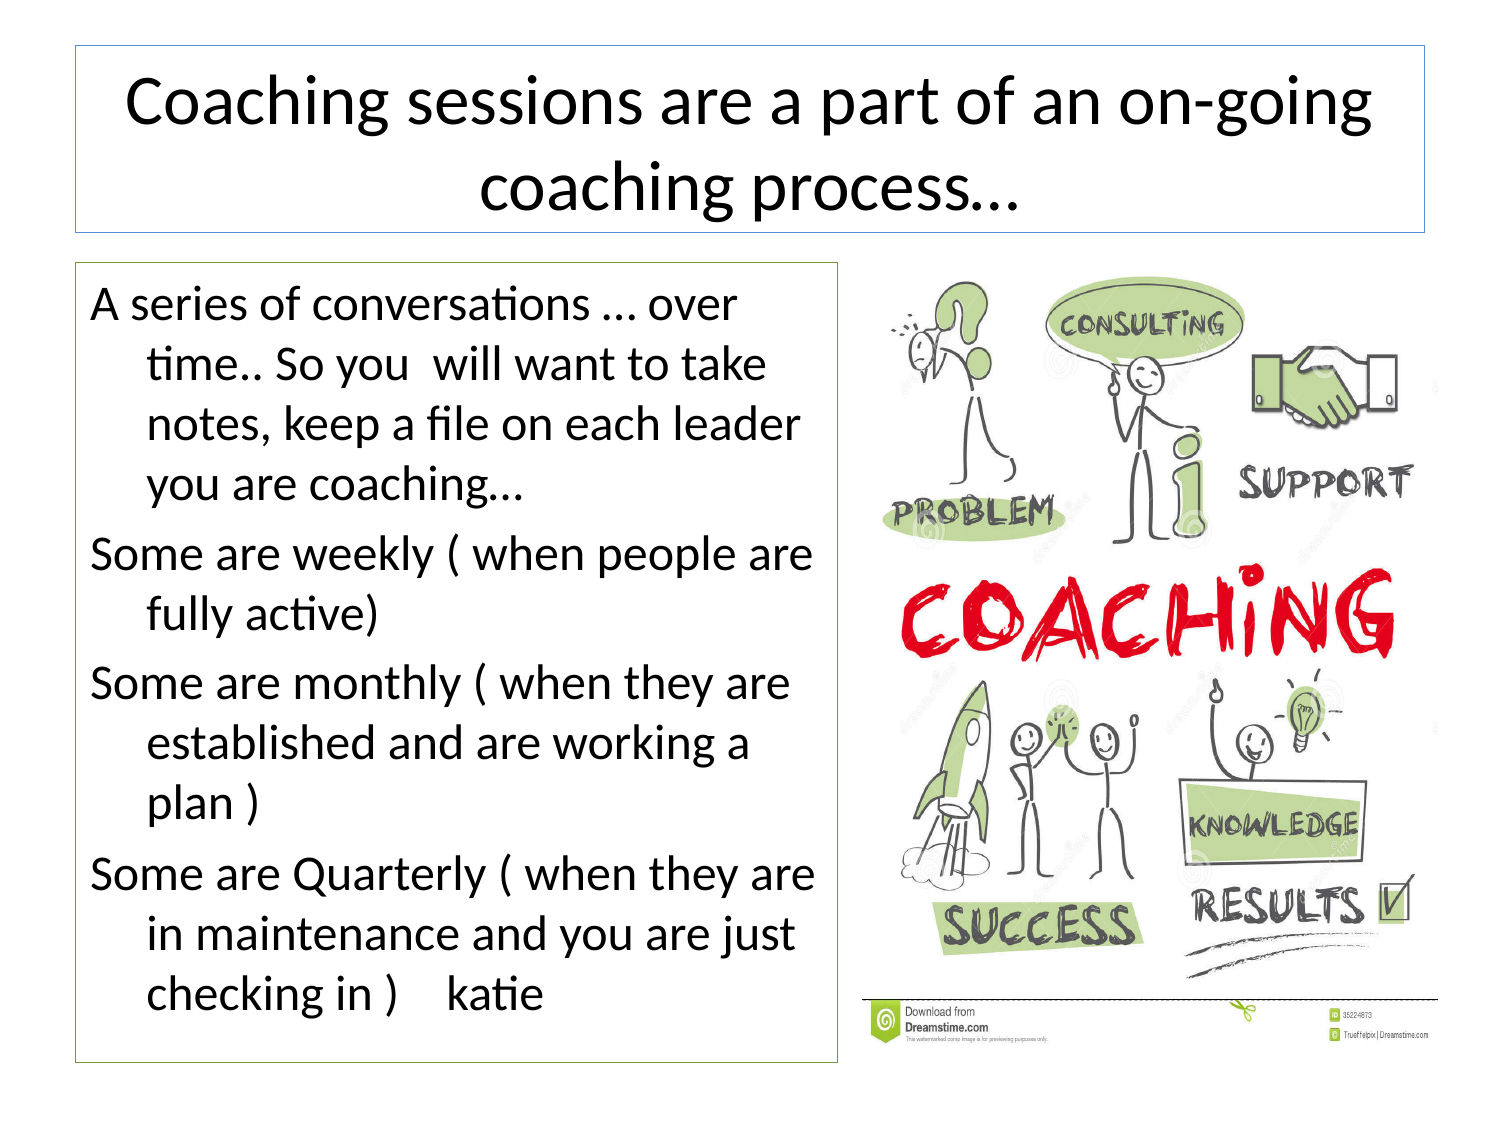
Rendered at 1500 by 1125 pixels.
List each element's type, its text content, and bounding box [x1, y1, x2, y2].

list A series of conversations … over time.. So you will want to take notes, keep a file on each leader you are coaching… Some are weekly ( when people are fully active) Some are monthly ( when they are established and are working a plan ) Some are Quarterly ( when they are in maintenance and you are just checking in ) katie [75, 262, 838, 1063]
picture [862, 262, 1438, 1051]
title Coaching sessions are a part of an on-going coaching process… [75, 45, 1425, 233]
